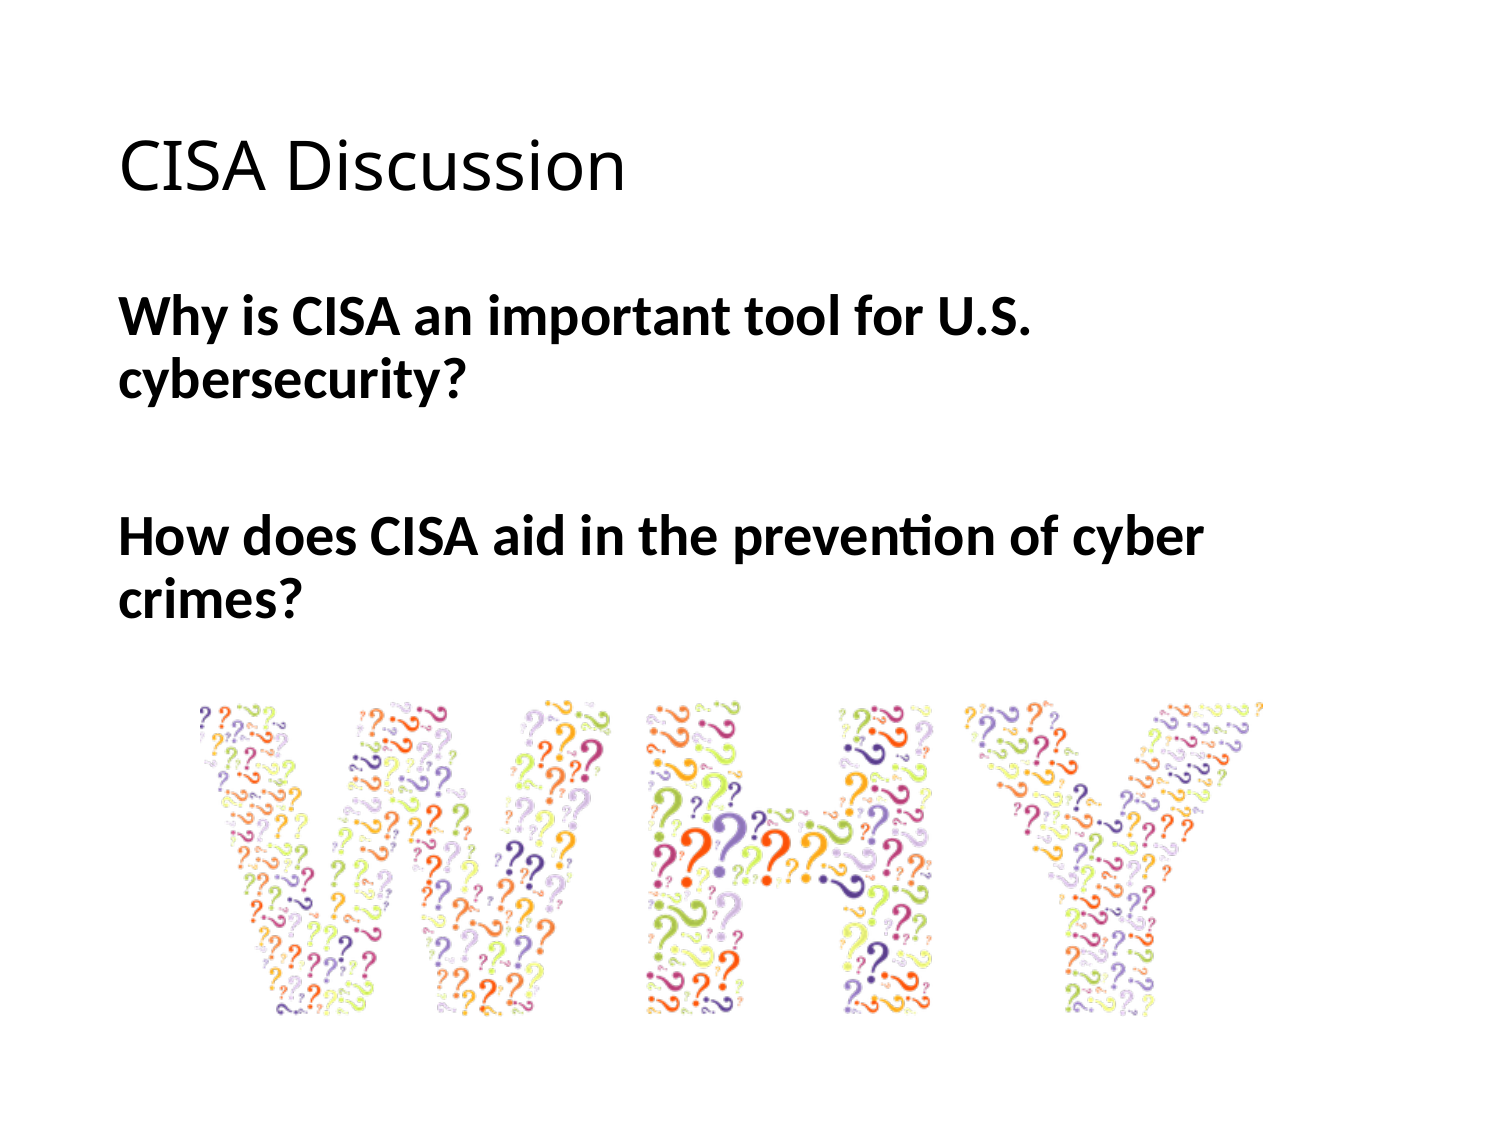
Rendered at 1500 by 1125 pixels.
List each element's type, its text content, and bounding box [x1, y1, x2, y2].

title CISA Discussion [102, 59, 1398, 277]
picture [200, 593, 1263, 1125]
list Why is CISA an important tool for U.S. cybersecurity? How does CISA aid in the prevention of cyber crimes? [102, 277, 1398, 992]
